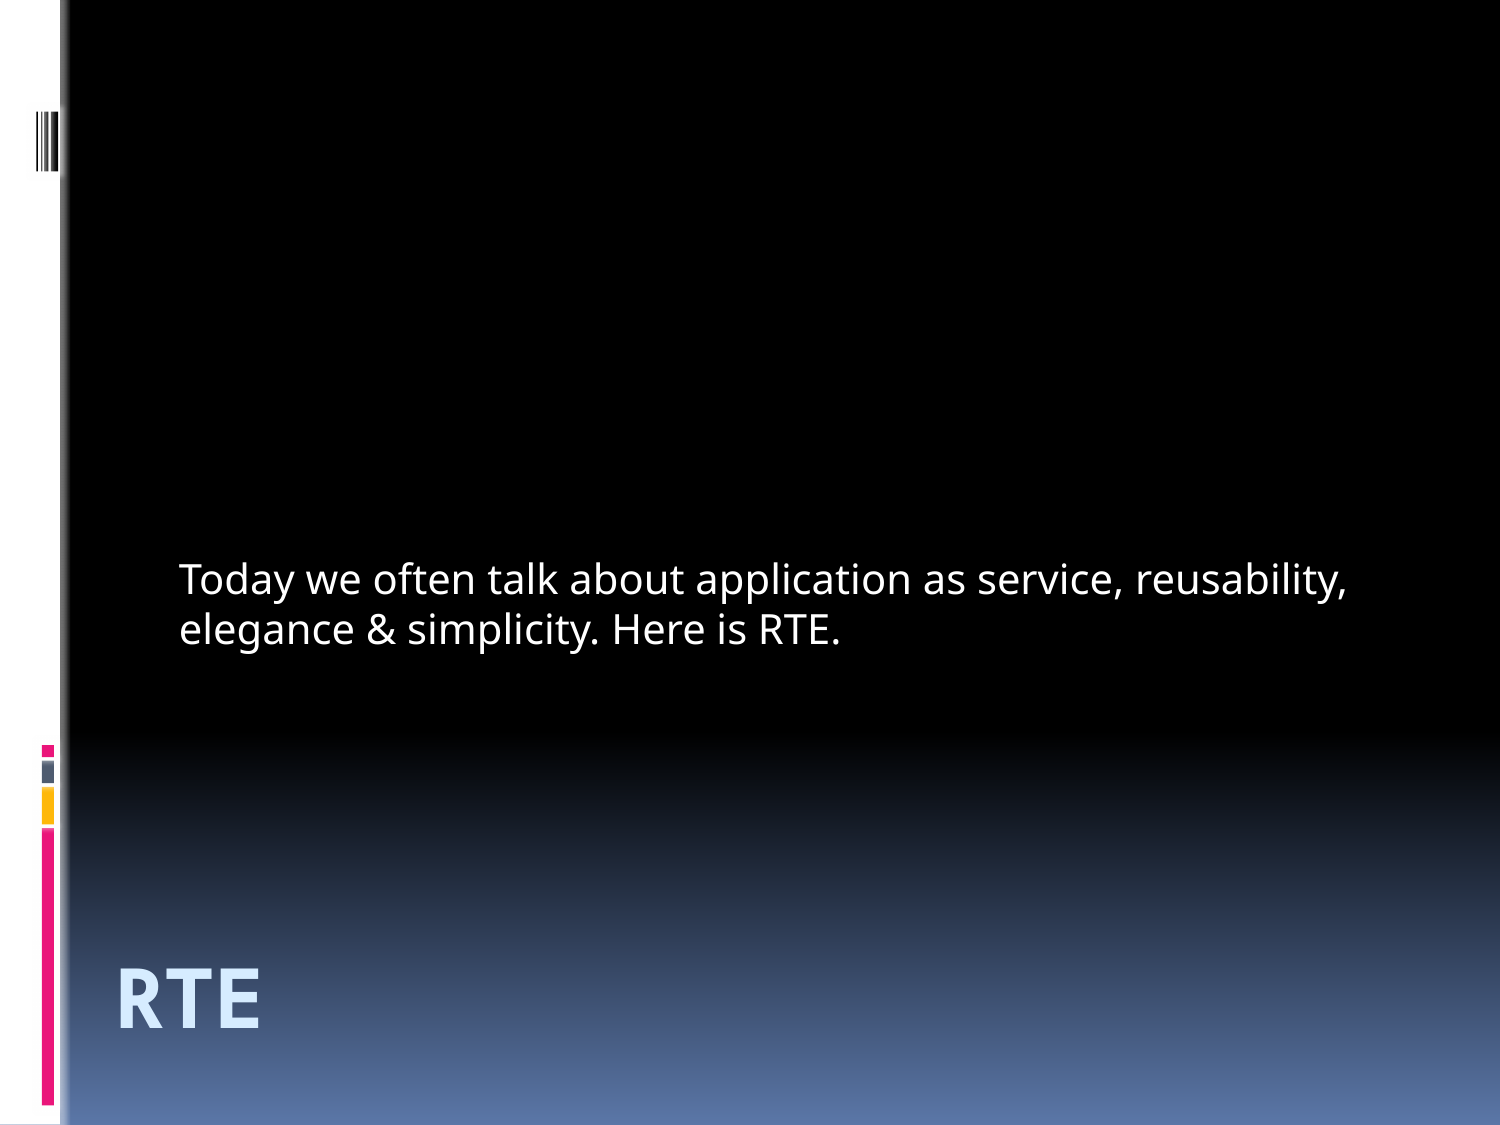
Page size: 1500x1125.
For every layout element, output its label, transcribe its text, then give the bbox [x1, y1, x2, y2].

subtitle Today we often talk about application as service, reusability, elegance & simplicity. Here is RTE. [162, 412, 1438, 660]
title RTE [99, 937, 1375, 1125]
